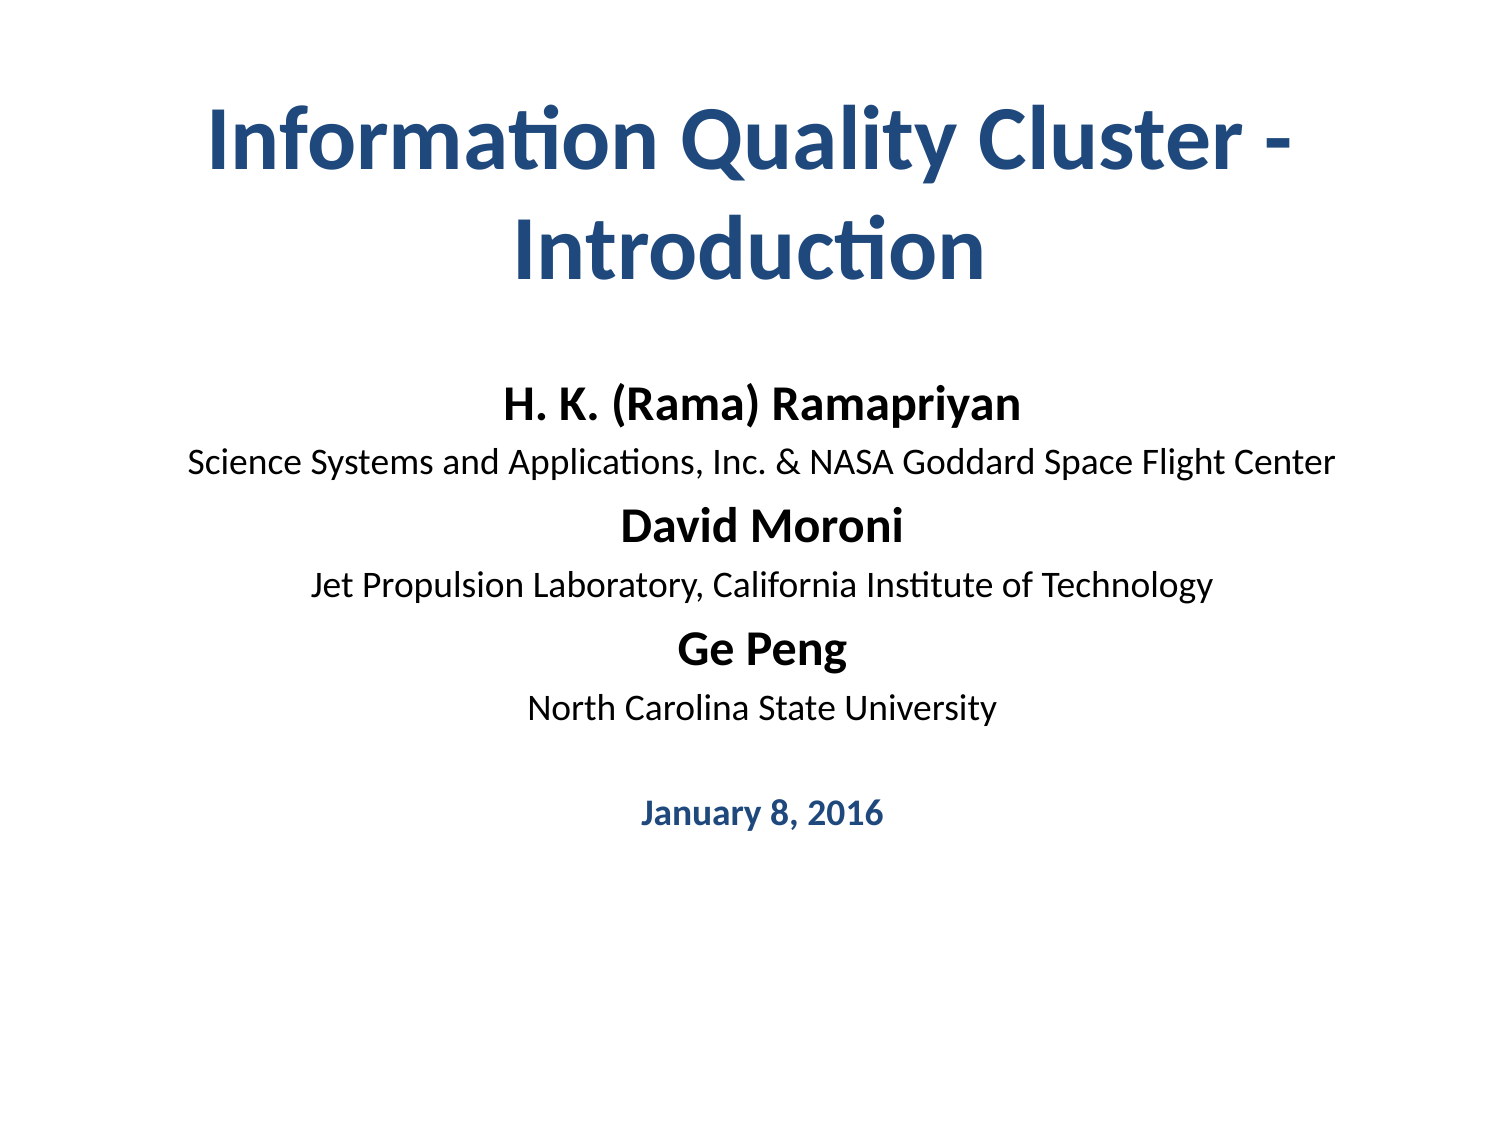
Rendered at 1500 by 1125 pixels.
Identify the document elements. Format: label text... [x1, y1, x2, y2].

title Information Quality Cluster - Introduction [112, 50, 1388, 325]
subtitle H. K. (Rama) Ramapriyan Science Systems and Applications, Inc. & NASA Goddard Space Flight Center David Moroni Jet Propulsion Laboratory, California Institute of Technology Ge Peng North Carolina State University January 8, 2016 [125, 362, 1400, 738]
